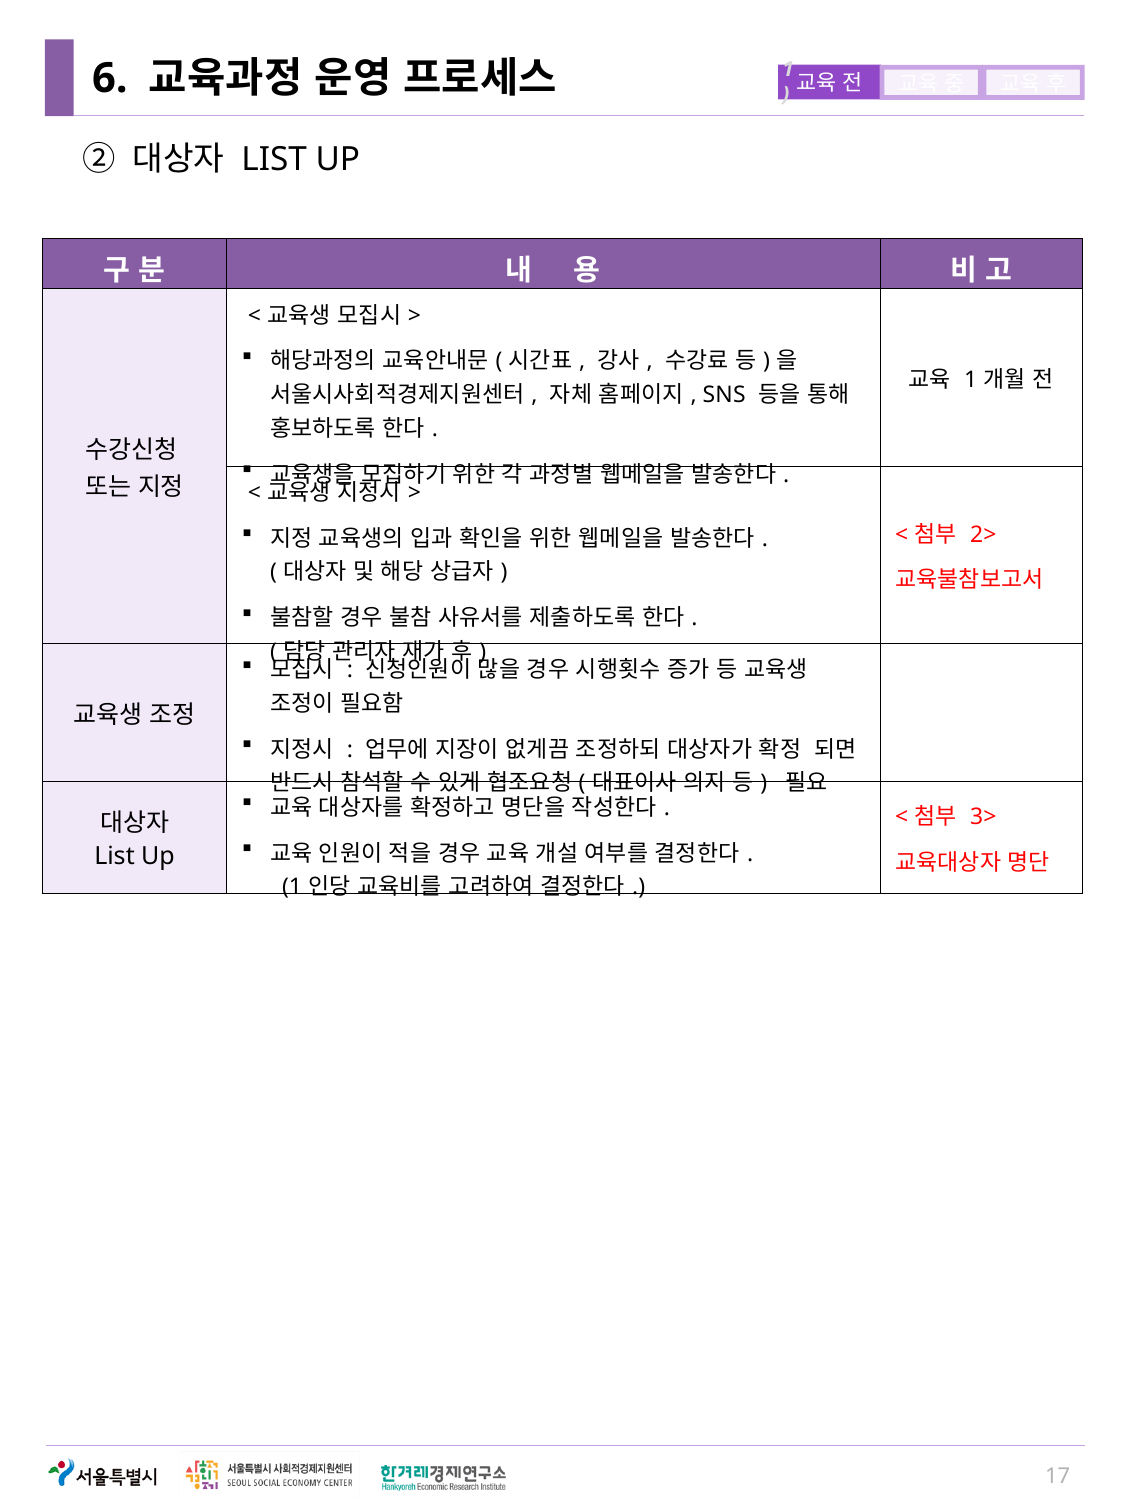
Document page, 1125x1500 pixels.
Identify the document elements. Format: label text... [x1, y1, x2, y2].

picture [381, 1465, 506, 1491]
table_header 내 용 [227, 239, 880, 288]
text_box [780, 55, 1083, 98]
table_cell <첨부 2> 교육불참보고서 [881, 467, 1082, 643]
slide_number 17 [832, 1436, 1086, 1500]
title 6. 교육과정 운영 프로세스 [77, 49, 1034, 110]
table_cell [881, 644, 1082, 781]
table_cell <교육생 지정시> 지정 교육생의 입과 확인을 위한 웹메일을 발송한다. (대상자 및 해당 상급자) 불참할 경우 불참 사유서를 제출하도록 한다. (담당 관리자 재가 후) [227, 467, 880, 643]
table_cell 교육생 조정 [43, 644, 226, 781]
table_header 비 고 [881, 239, 1082, 288]
picture [178, 1451, 360, 1499]
table_cell 교육 대상자를 확정하고 명단을 작성한다. 교육 인원이 적을 경우 교육 개설 여부를 결정한다. (1인당 교육비를 고려하여 결정한다.) [227, 782, 880, 893]
table_cell <교육생 모집시> 해당과정의 교육안내문(시간표, 강사, 수강료 등)을 서울시사회적경제지원센터, 자체 홈페이지, SNS 등을 통해 홍보하도록 한다. 교육생을 모집하기 위한 각 과정별 웹메일을 발송한다. [227, 289, 880, 466]
text_box ② 대상자 LIST UP [67, 130, 375, 185]
picture [48, 1457, 157, 1486]
table_cell <첨부 3> 교육대상자 명단 [881, 782, 1082, 893]
table_cell 모집시 : 신청인원이 많을 경우 시행횟수 증가 등 교육생 조정이 필요함 지정시 : 업무에 지장이 없게끔 조정하되 대상자가 확정 되면 반드시 참석할 수 있게 협조요청(대표이사 의지 등) 필요 [227, 644, 880, 781]
table_header 구 분 [43, 239, 226, 288]
table_cell 교육 1개월 전 [881, 289, 1082, 466]
table_cell 수강신청 또는 지정 [43, 289, 226, 643]
table_cell 대상자 List Up [43, 782, 226, 893]
